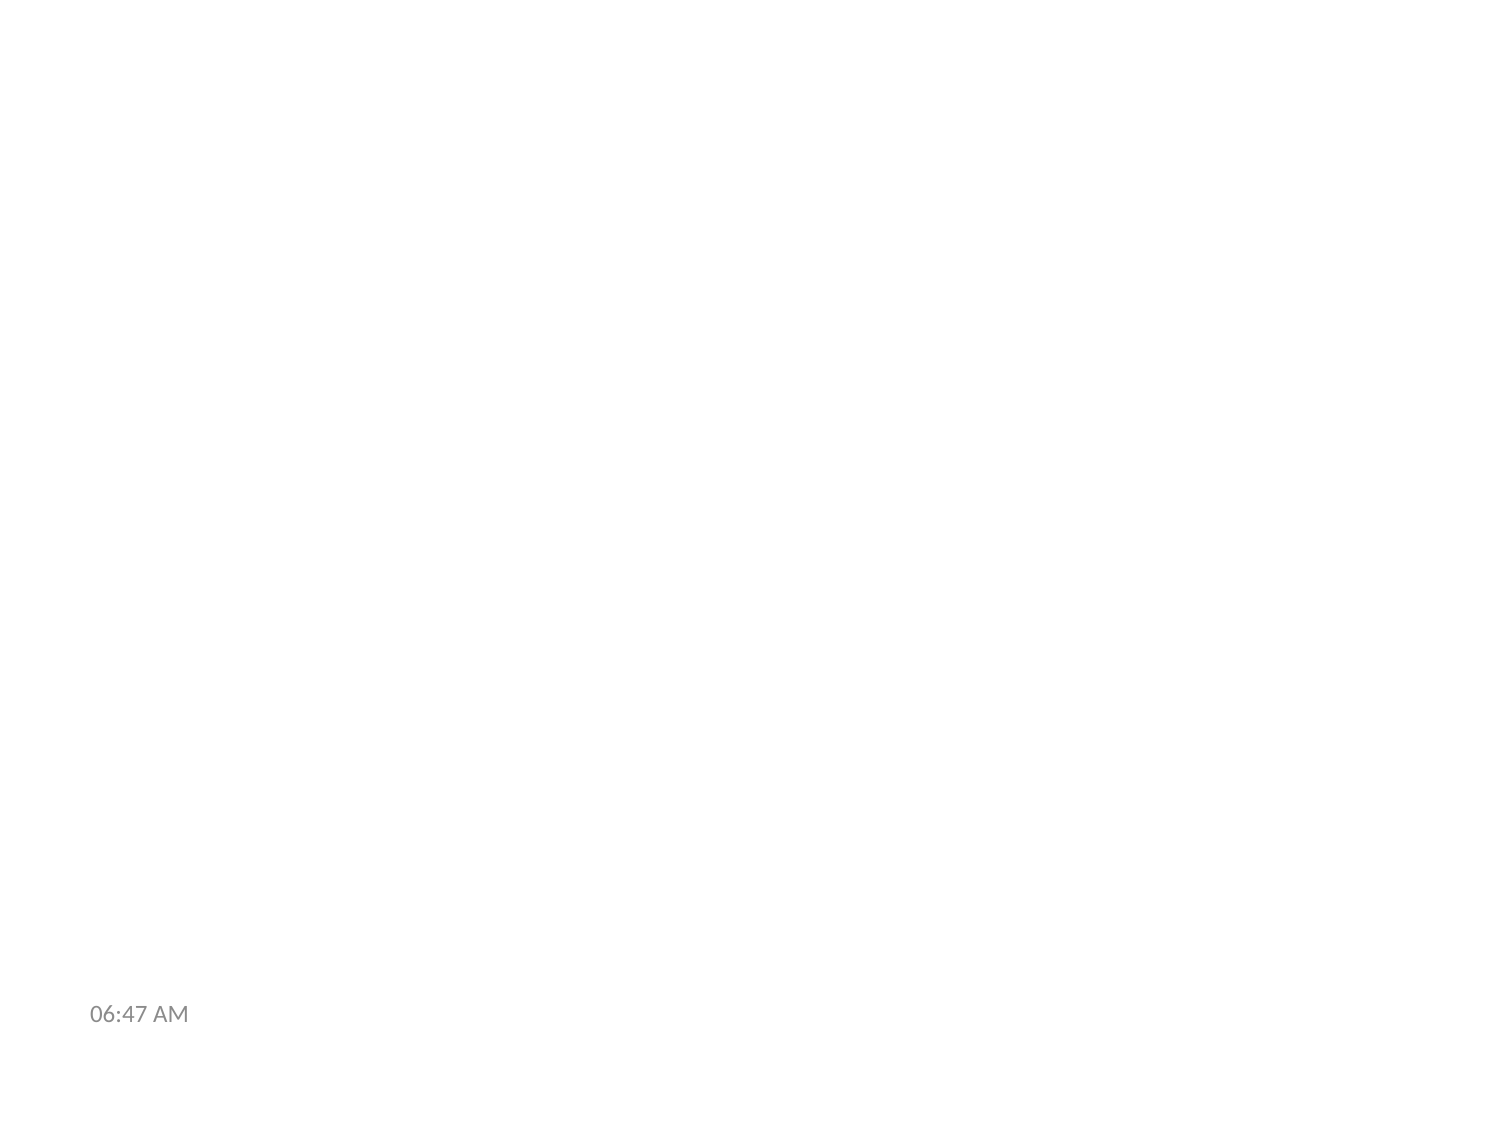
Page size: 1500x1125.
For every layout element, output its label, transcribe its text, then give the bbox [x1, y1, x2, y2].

text_box 3:35 PM [75, 982, 425, 1043]
